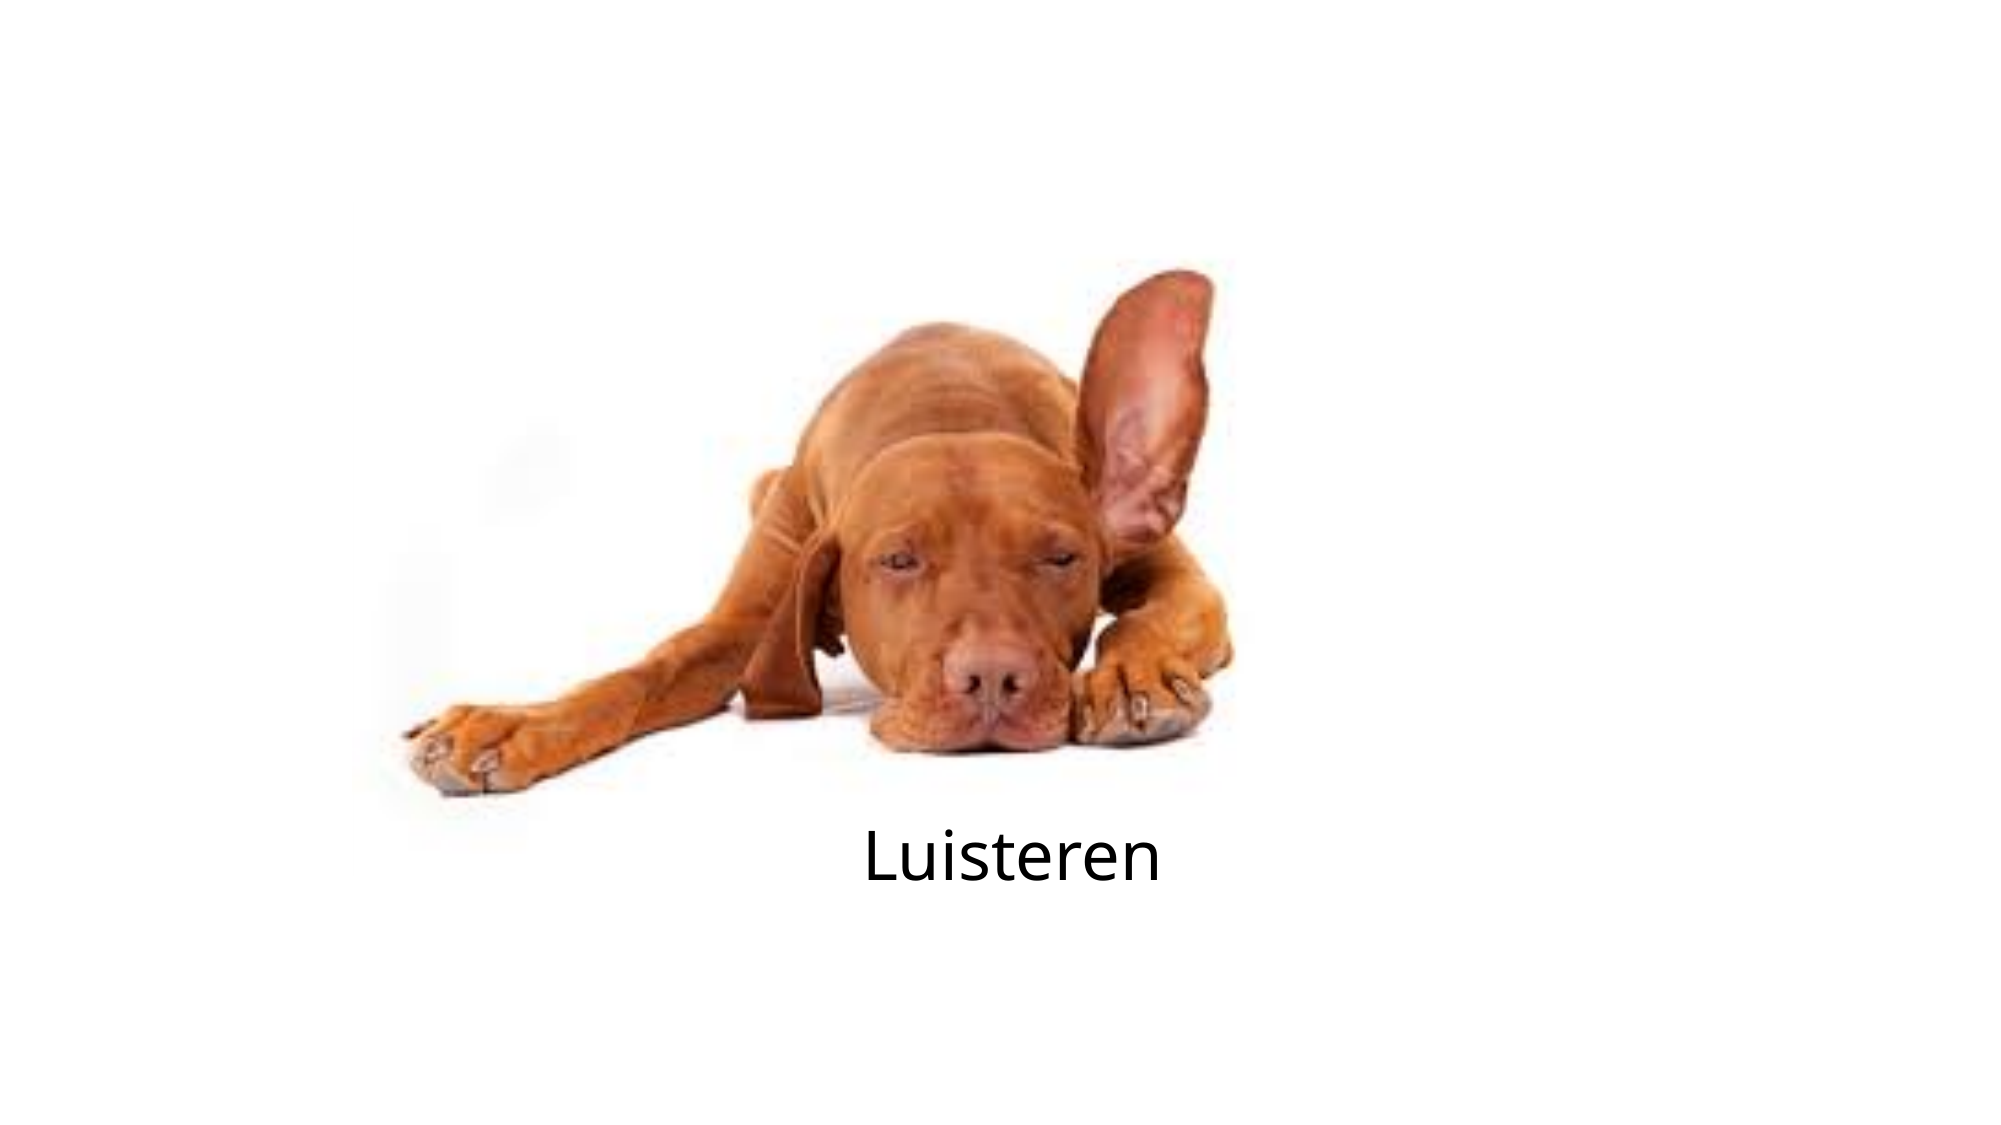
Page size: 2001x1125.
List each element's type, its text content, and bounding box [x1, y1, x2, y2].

title Luisteren [262, 511, 1763, 904]
picture [352, 202, 1365, 876]
